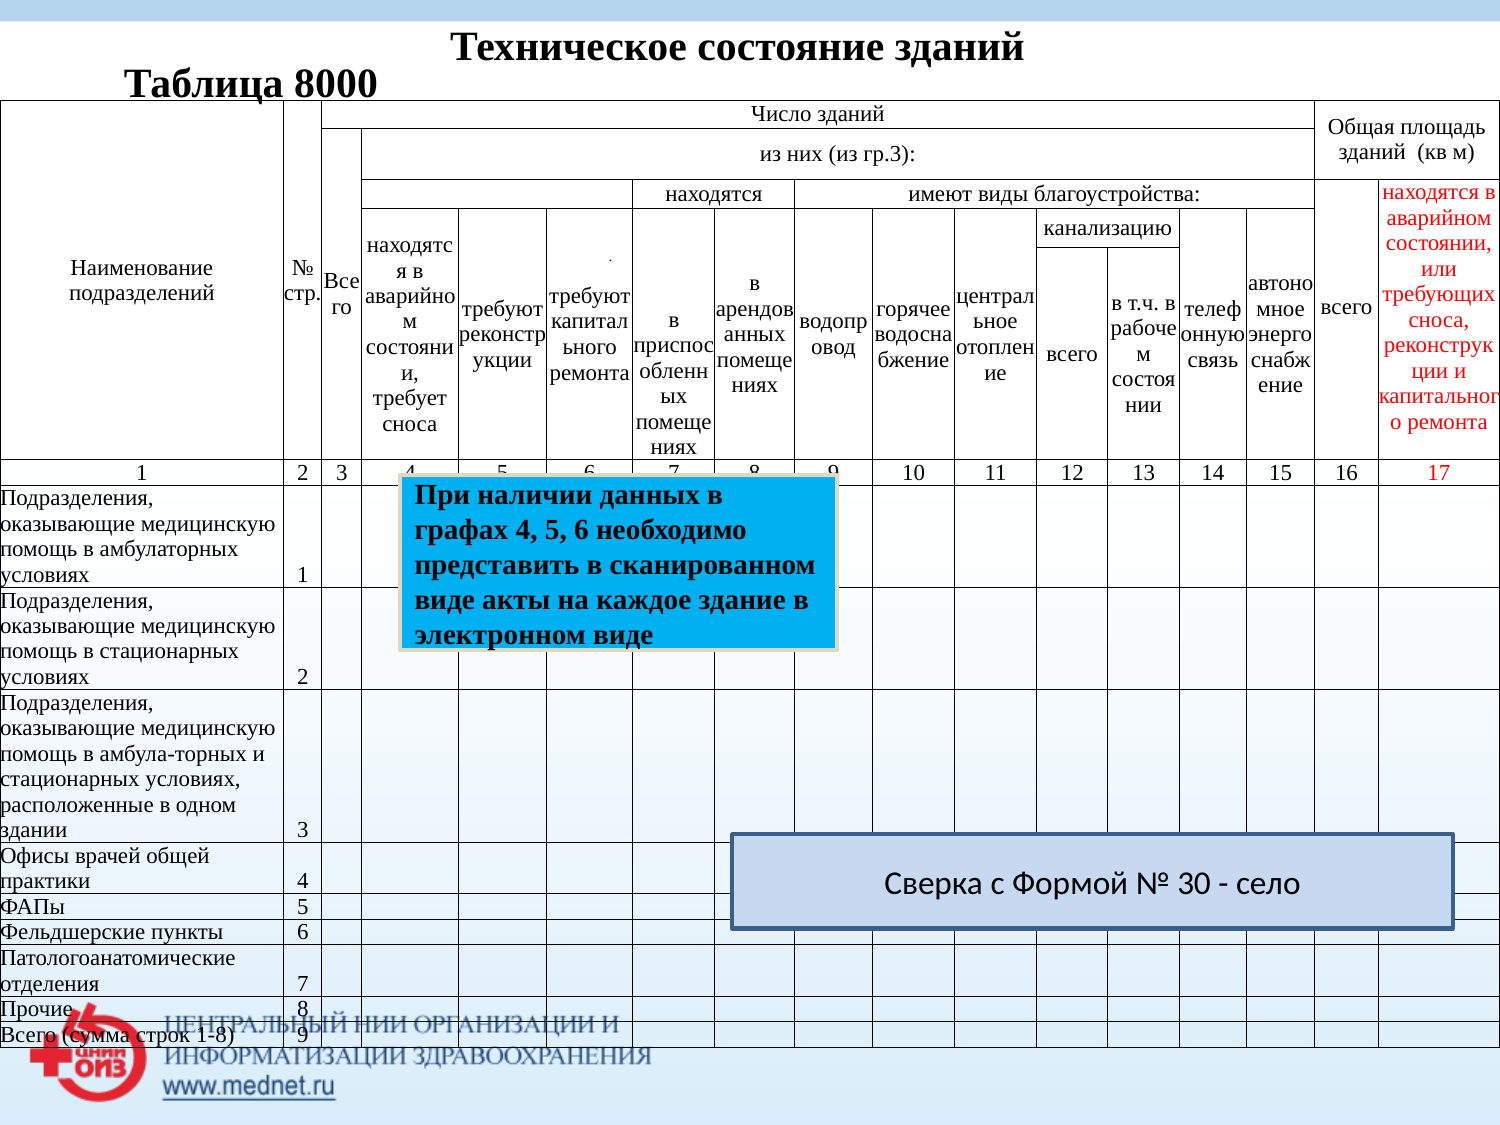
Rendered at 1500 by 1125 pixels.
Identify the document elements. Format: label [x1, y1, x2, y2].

table_cell [1037, 931, 1107, 944]
table_cell [633, 690, 714, 842]
table_cell [1247, 690, 1314, 832]
table_cell [1037, 945, 1107, 996]
table_cell [459, 690, 546, 842]
table_cell [839, 486, 872, 587]
table_cell [322, 997, 361, 1021]
table_cell [1037, 588, 1107, 689]
picture [0, 0, 1500, 100]
table_cell [715, 460, 794, 473]
table_cell [873, 1022, 954, 1047]
table_cell [633, 945, 714, 996]
table_cell [1315, 460, 1378, 485]
table_cell [1108, 588, 1179, 689]
table_cell [715, 652, 794, 689]
table_cell [459, 920, 546, 944]
table_cell [1108, 690, 1179, 832]
table_cell [795, 997, 872, 1021]
table_cell [459, 209, 546, 459]
table_cell [1379, 180, 1499, 459]
table_cell [795, 209, 872, 459]
table_cell [547, 1022, 632, 1047]
table_cell [955, 486, 1036, 587]
table_cell [1247, 931, 1314, 944]
table_cell [459, 1022, 546, 1047]
table_cell [547, 945, 632, 996]
table_cell [284, 690, 321, 842]
table_cell [715, 209, 794, 459]
table_cell [362, 180, 632, 208]
table_cell [1180, 931, 1246, 944]
table_cell [284, 1022, 321, 1047]
text_box [398, 473, 839, 652]
table_cell [1379, 997, 1499, 1021]
table_cell [1315, 180, 1378, 459]
table_cell [1180, 209, 1246, 459]
table_cell [1180, 997, 1246, 1021]
table_header [284, 101, 321, 459]
table_cell [1315, 945, 1378, 996]
table_cell [459, 894, 546, 919]
table_cell [322, 945, 361, 996]
table_cell [715, 894, 730, 919]
table_cell [284, 920, 321, 944]
table_cell [1, 486, 283, 587]
table_cell [873, 209, 954, 459]
table_cell [955, 460, 1036, 485]
table_cell [955, 209, 1036, 459]
table_cell [633, 180, 794, 208]
table_cell [284, 843, 321, 893]
table_cell [362, 460, 458, 485]
table_cell [547, 652, 632, 689]
table_cell [322, 1022, 361, 1047]
table_cell [1247, 209, 1314, 459]
table_cell [1379, 1022, 1499, 1047]
table_cell [459, 997, 546, 1021]
table_cell [1247, 1022, 1314, 1047]
table_cell [362, 945, 458, 996]
table_cell [633, 894, 714, 919]
table_cell [1, 690, 283, 842]
table_cell [547, 894, 632, 919]
table_cell [795, 1022, 872, 1047]
table_cell [873, 486, 954, 587]
table_cell [1315, 1022, 1378, 1047]
table_header [1315, 101, 1499, 179]
table_cell [322, 894, 361, 919]
table_cell [1037, 486, 1107, 587]
table_cell [1379, 486, 1499, 587]
table_cell [547, 843, 632, 893]
table_cell [1037, 248, 1107, 459]
table_cell [322, 690, 361, 842]
table_cell [1247, 588, 1314, 689]
table_cell [547, 920, 632, 944]
table_cell [715, 945, 794, 996]
table_cell [633, 460, 714, 473]
table_cell [955, 931, 1036, 944]
table_cell [459, 460, 546, 473]
table_cell [1379, 690, 1499, 842]
table_cell [284, 486, 321, 587]
table_cell [547, 997, 632, 1021]
table_cell [633, 920, 714, 944]
table_cell [1, 997, 283, 1021]
table_cell [715, 843, 730, 893]
table_cell [1108, 931, 1179, 944]
table_cell [362, 894, 458, 919]
table_cell [1247, 486, 1314, 587]
table_cell [1108, 997, 1179, 1021]
table_cell [322, 920, 361, 944]
table_cell [322, 460, 361, 485]
table_cell [284, 945, 321, 996]
table_cell [322, 129, 361, 459]
table_cell [1037, 209, 1179, 247]
table_cell [459, 652, 546, 689]
table_cell [795, 931, 872, 944]
table_cell [362, 486, 398, 587]
table_cell [1180, 1022, 1246, 1047]
table_cell [795, 690, 872, 832]
table_cell [633, 843, 714, 893]
table_cell [1, 460, 283, 485]
table_cell [547, 690, 632, 842]
table_cell [1379, 460, 1499, 485]
table_cell [1180, 690, 1246, 832]
table_cell [1315, 486, 1378, 587]
picture [0, 1048, 1500, 1125]
table_cell [1180, 460, 1246, 485]
table_cell [547, 460, 632, 473]
table_cell [1, 1022, 283, 1047]
table_cell [873, 997, 954, 1021]
table_cell [1, 843, 283, 893]
table_cell [1, 945, 283, 996]
table_cell [284, 588, 321, 689]
table_cell [633, 1022, 714, 1047]
table_cell [715, 997, 794, 1021]
table_cell [362, 843, 458, 893]
table_cell [1108, 945, 1179, 996]
table_cell [1180, 486, 1246, 587]
table_cell [1180, 945, 1246, 996]
table_cell [795, 180, 1314, 208]
table_cell [633, 997, 714, 1021]
table_cell [1315, 588, 1378, 689]
table_cell [1455, 894, 1499, 919]
table_cell [873, 588, 954, 689]
table_cell [459, 843, 546, 893]
table_cell [322, 486, 361, 587]
table_cell [1, 588, 283, 689]
table_cell [955, 690, 1036, 832]
table_cell [955, 945, 1036, 996]
table_cell [1180, 588, 1246, 689]
table_cell [873, 690, 954, 832]
table_cell [1315, 997, 1378, 1021]
table_cell [715, 1022, 794, 1047]
table_cell [1315, 931, 1378, 944]
table_cell [1247, 997, 1314, 1021]
text_box [730, 832, 1455, 931]
table_cell [362, 997, 458, 1021]
table_cell [955, 588, 1036, 689]
table_cell [322, 588, 361, 689]
table_cell [873, 945, 954, 996]
table_cell [1247, 460, 1314, 485]
table_cell [633, 652, 714, 689]
table_header [1, 101, 283, 459]
table_cell [1108, 1022, 1179, 1047]
table_cell [459, 945, 546, 996]
table_header [322, 101, 1314, 128]
table_cell [284, 460, 321, 485]
table_cell [1, 894, 283, 919]
table_cell [322, 843, 361, 893]
table_cell [1, 920, 283, 944]
table_cell [955, 997, 1036, 1021]
table_cell [1037, 460, 1107, 485]
table_cell [1037, 1022, 1107, 1047]
table_cell [1379, 920, 1499, 944]
table_cell [362, 588, 458, 689]
table_cell [362, 1022, 458, 1047]
table_cell [1037, 690, 1107, 832]
table_cell [1247, 945, 1314, 996]
table_cell [633, 209, 714, 459]
table_cell [1379, 588, 1499, 689]
table_cell [873, 931, 954, 944]
text_box [37, 12, 1438, 75]
table_cell [1108, 486, 1179, 587]
table_cell [715, 920, 794, 944]
table_cell [715, 690, 794, 842]
table_cell [362, 209, 458, 459]
table_cell [873, 460, 954, 485]
table_cell [795, 460, 872, 485]
table_cell [1108, 248, 1179, 459]
table_cell [1037, 997, 1107, 1021]
title [62, 75, 450, 100]
table_cell [1379, 945, 1499, 996]
table_cell [362, 129, 1314, 179]
table_cell [362, 920, 458, 944]
table_cell [362, 690, 458, 842]
table_cell [1108, 460, 1179, 485]
table_cell [795, 945, 872, 996]
table_cell [284, 894, 321, 919]
table_cell [284, 997, 321, 1021]
table_cell [955, 1022, 1036, 1047]
table_cell [1455, 843, 1499, 893]
table_cell [795, 588, 872, 689]
table_cell [1315, 690, 1378, 832]
table_cell [547, 209, 632, 459]
